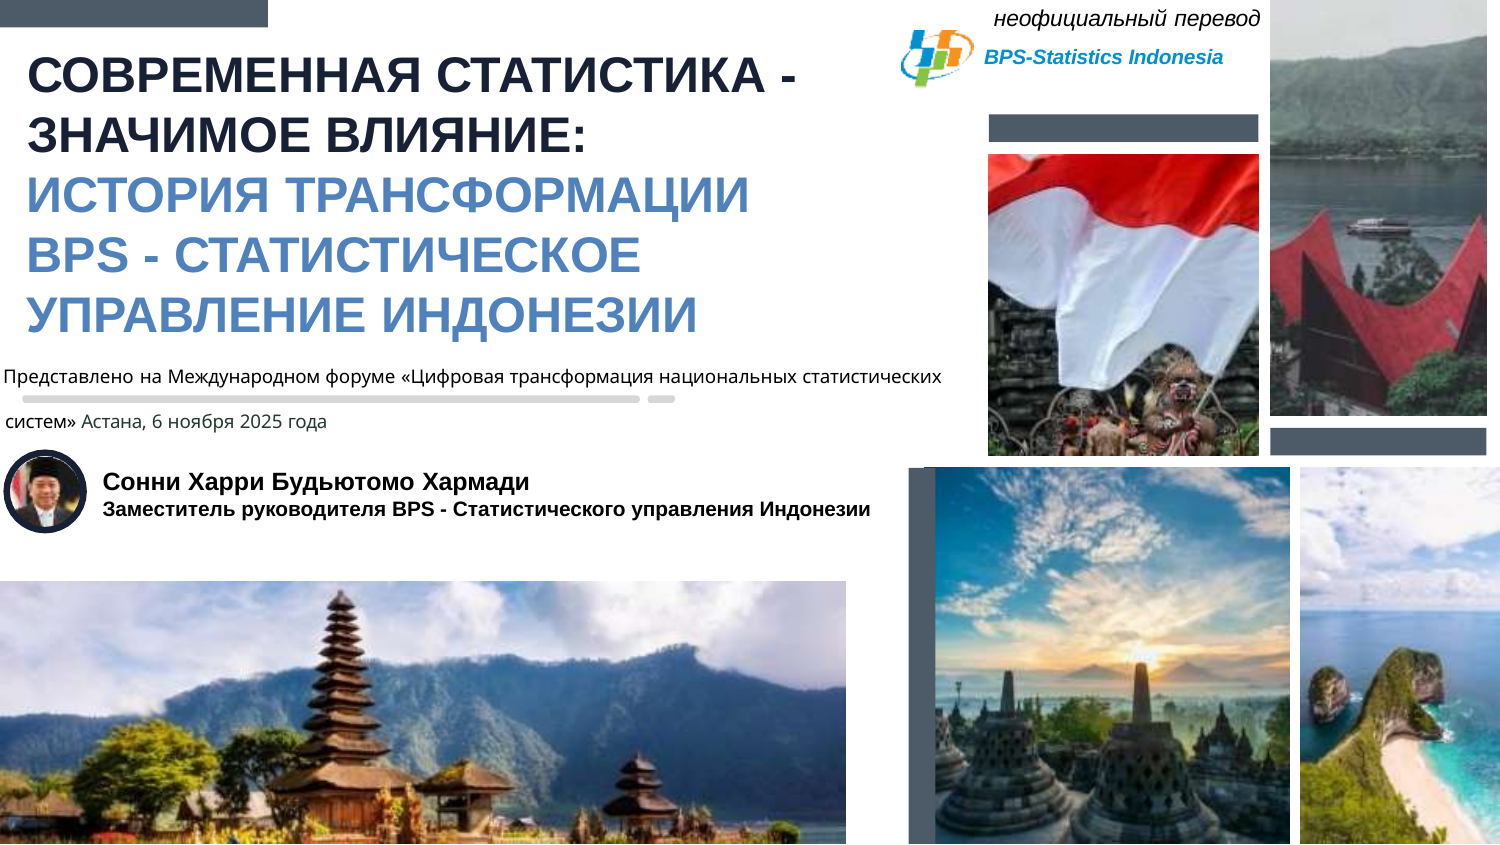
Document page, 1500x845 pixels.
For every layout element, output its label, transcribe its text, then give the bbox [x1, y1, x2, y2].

text_box [647, 395, 675, 403]
picture [988, 154, 1259, 456]
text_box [3, 449, 88, 534]
text_box [22, 395, 640, 403]
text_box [908, 467, 1291, 845]
text_box [0, 0, 268, 28]
text_box [1270, 427, 1487, 456]
text_box [988, 114, 1259, 142]
picture [0, 581, 847, 844]
picture [1270, 0, 1487, 416]
text_box неофициальный перевод BPS-Statistics Indonesia [982, 0, 1267, 69]
picture [1300, 467, 1500, 844]
title СОВРЕМЕННАЯ СТАТИСТИКА - ЗНАЧИМОЕ ВЛИЯНИЕ: [24, 40, 810, 160]
text_box ИСТОРИЯ ТРАНСФОРМАЦИИ BPS - СТАТИСТИЧЕСКОЕ УПРАВЛЕНИЕ ИНДОНЕЗИИ Представлено на Международном форуме «Цифровая трансформация национальных статистических систем» Астана, 6 ноября 2025 года Сонни Харри Будьютомо Хармади Заместитель руководителя BPS - Статистического управления Индонезии [1, 160, 982, 521]
picture [901, 30, 974, 88]
